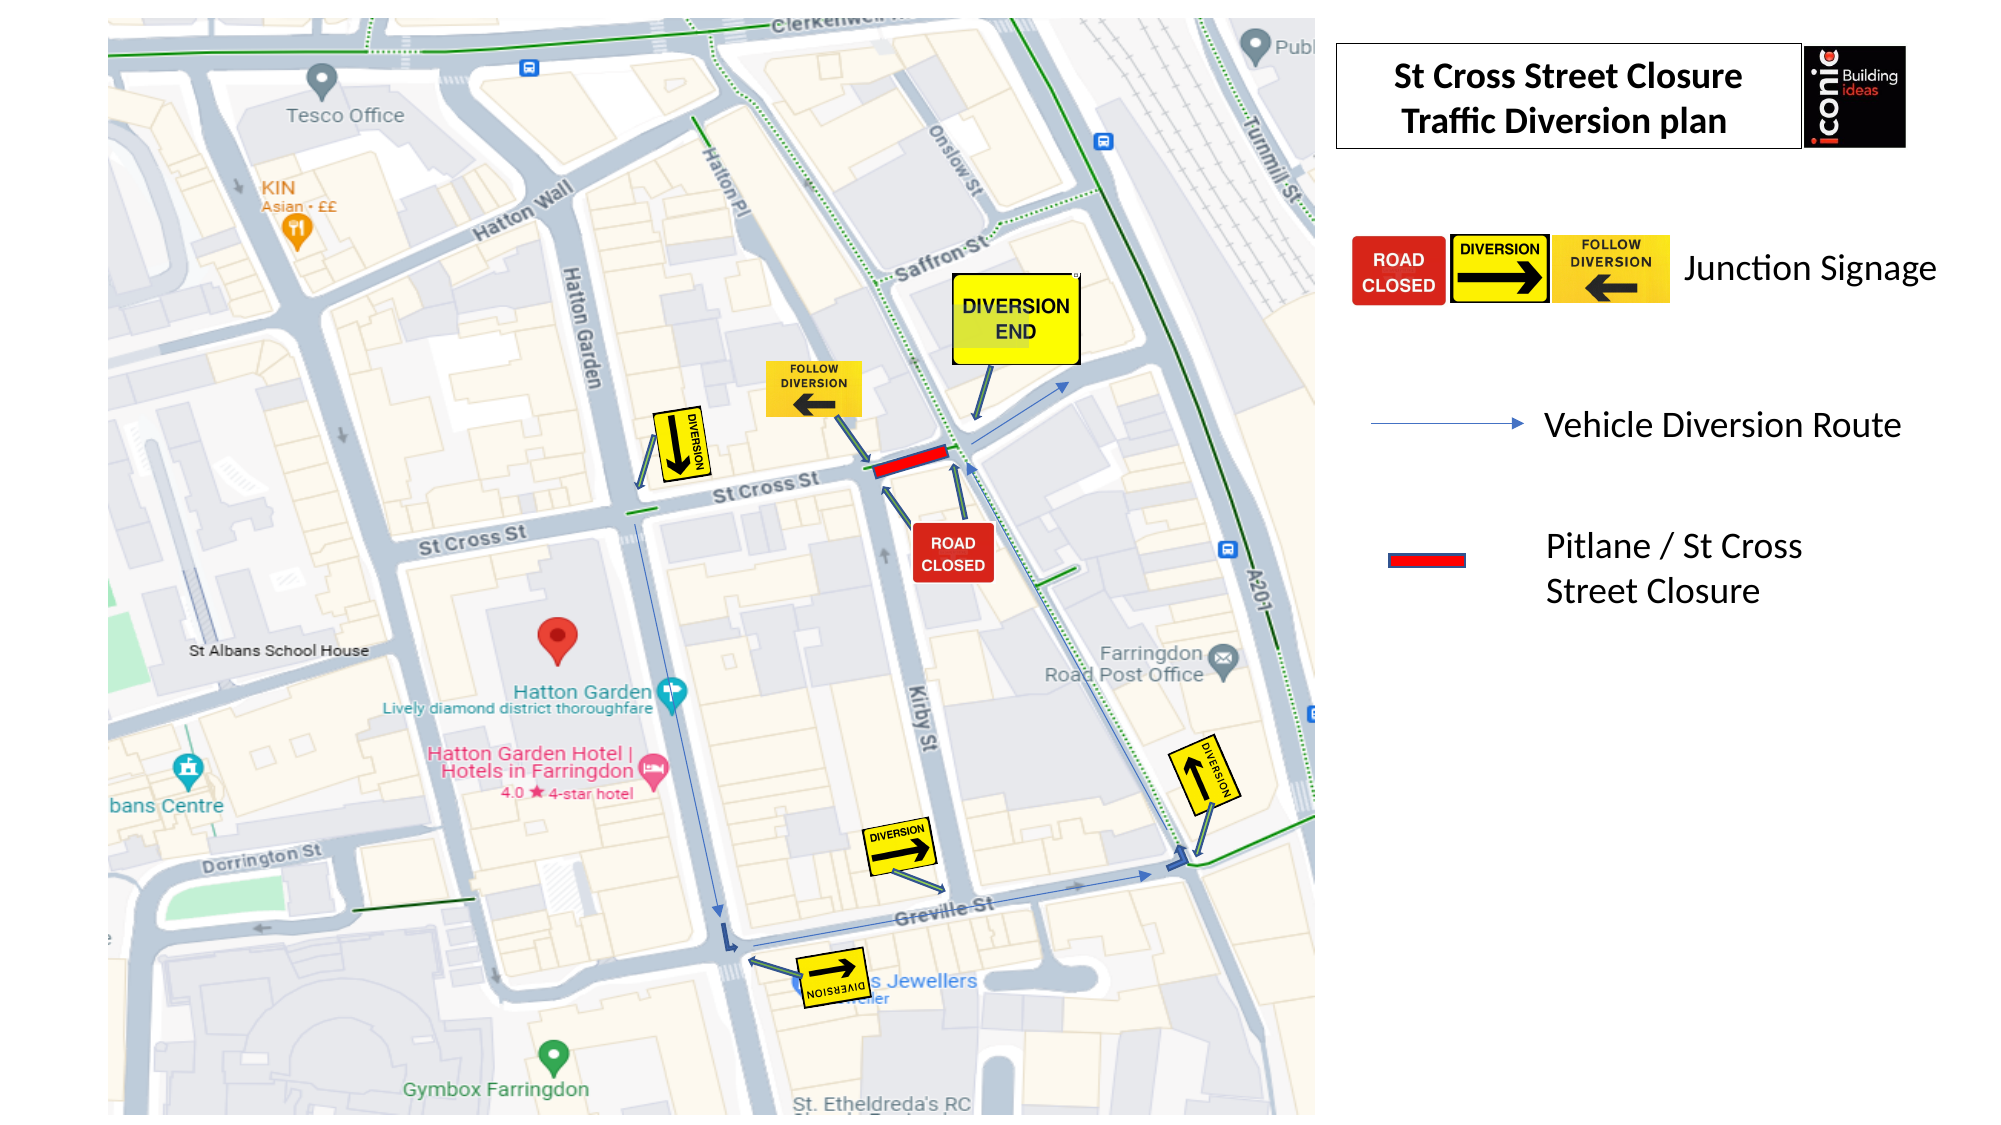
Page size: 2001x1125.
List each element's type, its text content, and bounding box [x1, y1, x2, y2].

text_box Junction Signage [1670, 235, 1967, 296]
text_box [634, 524, 721, 918]
text_box Pitlane / St Cross Street Closure [1531, 513, 1873, 619]
picture [1450, 234, 1550, 303]
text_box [753, 874, 1152, 946]
picture [1801, 43, 1908, 150]
picture [108, 18, 1315, 1115]
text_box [966, 461, 1168, 830]
text_box St Cross Street Closure Traffic Diversion plan [1336, 43, 1801, 149]
picture [1552, 235, 1670, 303]
picture [1349, 234, 1448, 307]
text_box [971, 381, 1070, 445]
text_box Vehicle Diversion Route [1520, 392, 1921, 453]
text_box [1388, 553, 1466, 568]
